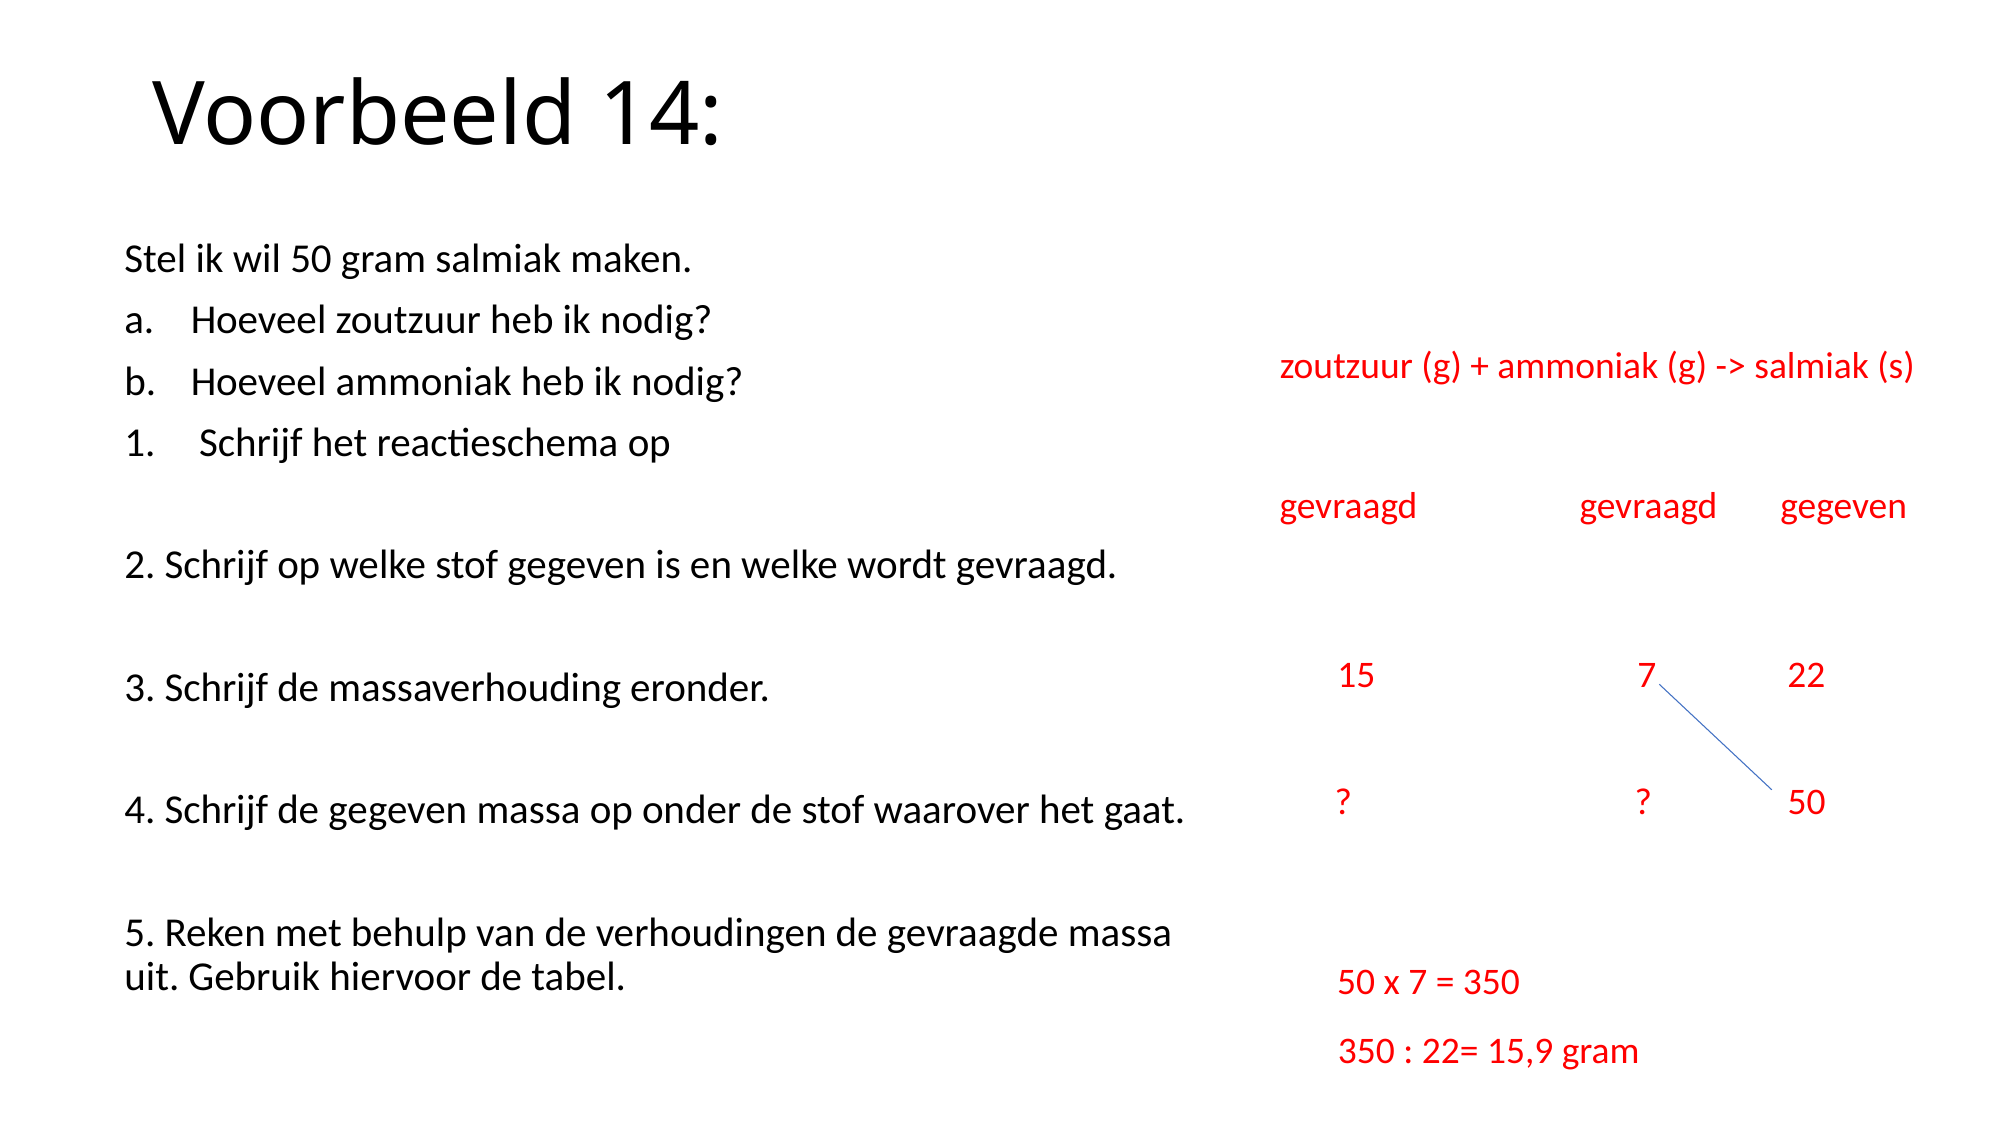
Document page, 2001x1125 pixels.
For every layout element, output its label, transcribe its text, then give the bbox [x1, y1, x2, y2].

text_box ? ? 50 [1319, 769, 1901, 875]
text_box gevraagd gevraagd gegeven [1264, 473, 1923, 579]
list Stel ik wil 50 gram salmiak maken. Hoeveel zoutzuur heb ik nodig? Hoeveel ammoniak heb ik nodig? Schrijf het reactieschema op 2. Schrijf op welke stof gegeven is en welke wordt gevraagd. 3. Schrijf de massaverhouding eronder. 4. Schrijf de gegeven massa op onder de stof waarover het gaat. 5. Reken met behulp van de verhoudingen de gevraagde massa uit. Gebruik hiervoor de tabel. [109, 229, 1217, 1056]
text_box 15 7 22 [1322, 642, 1841, 748]
text_box zoutzuur (g) + ammoniak (g) -> salmiak (s) [1265, 333, 1940, 439]
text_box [1659, 684, 1772, 790]
text_box 350 : 22= 15,9 gram [1323, 1018, 1655, 1124]
text_box 50 x 7 = 350 [1322, 949, 1536, 1055]
title Voorbeeld 14: [137, 59, 1863, 278]
